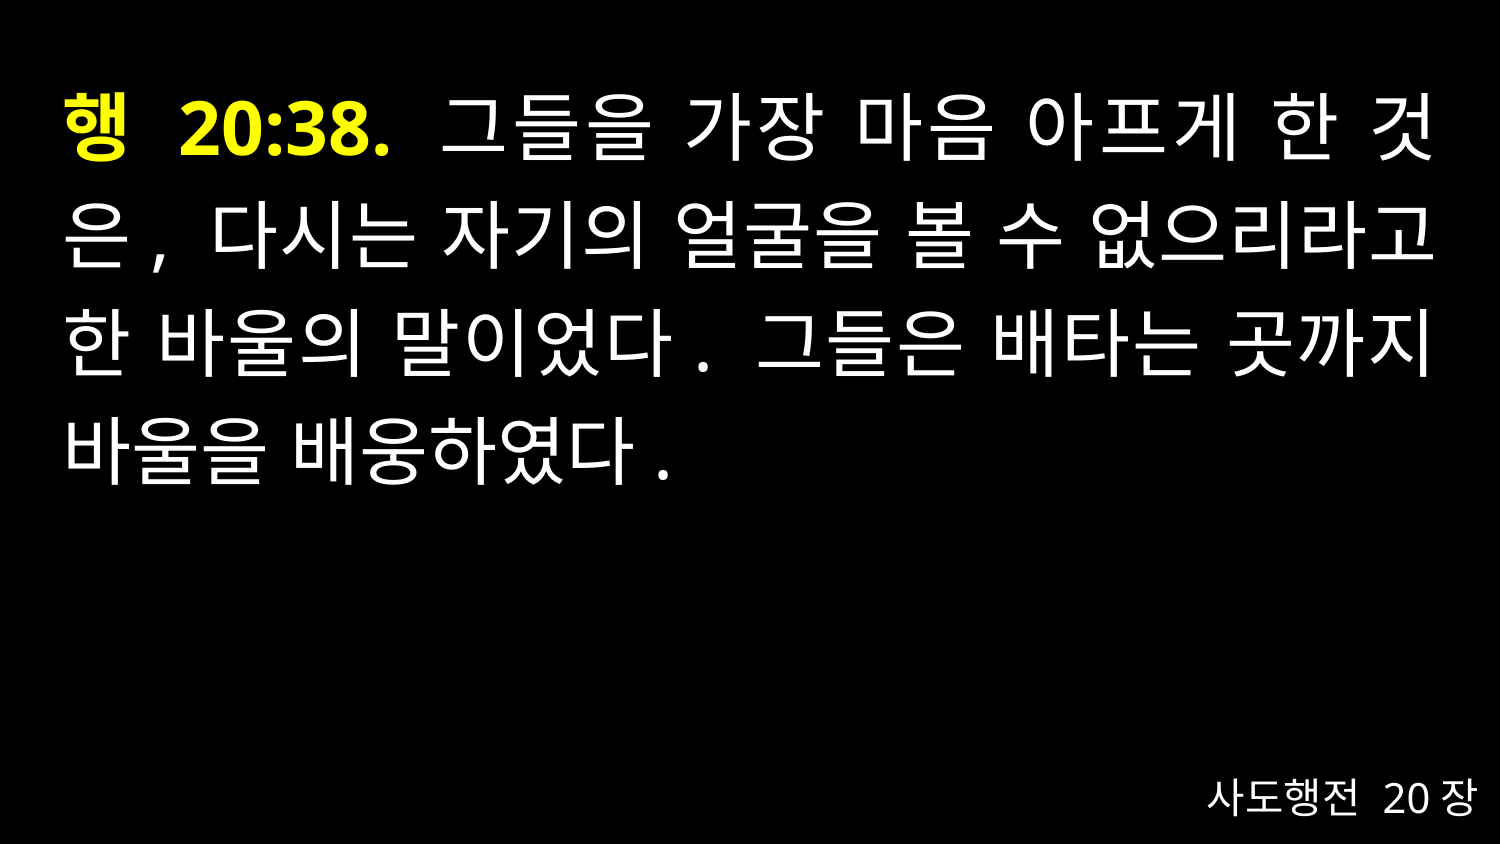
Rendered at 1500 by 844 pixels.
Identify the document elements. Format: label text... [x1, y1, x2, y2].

title 행 20:38. 그들을 가장 마음 아프게 한 것은, 다시는 자기의 얼굴을 볼 수 없으리라고 한 바울의 말이었다. 그들은 배타는 곳까지 바울을 배웅하였다. [0, 0, 1500, 844]
subtitle 사도행전 20장 [916, 770, 1500, 844]
